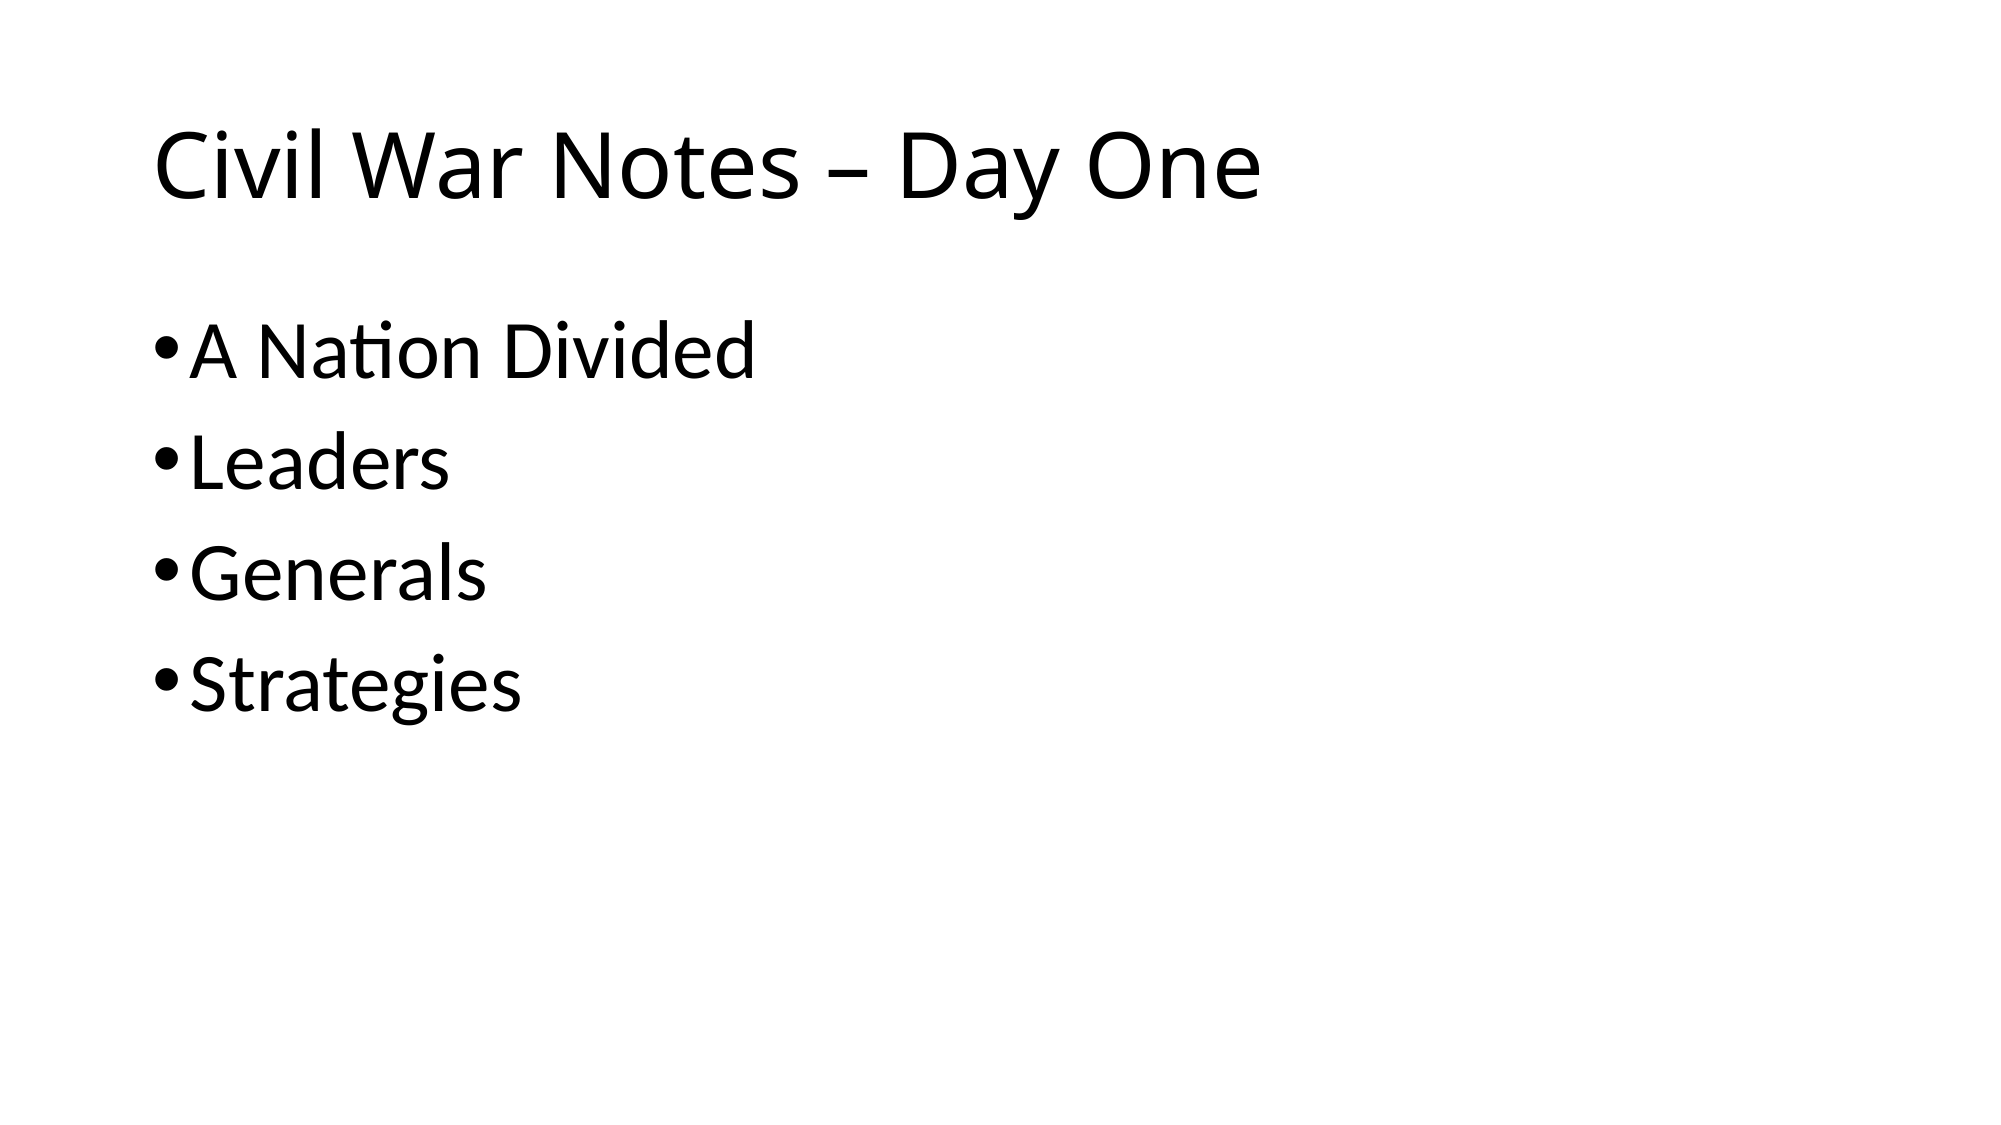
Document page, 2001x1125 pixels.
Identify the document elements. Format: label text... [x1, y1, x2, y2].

list A Nation Divided Leaders Generals Strategies [137, 299, 1863, 1014]
title Civil War Notes – Day One [137, 59, 1863, 278]
